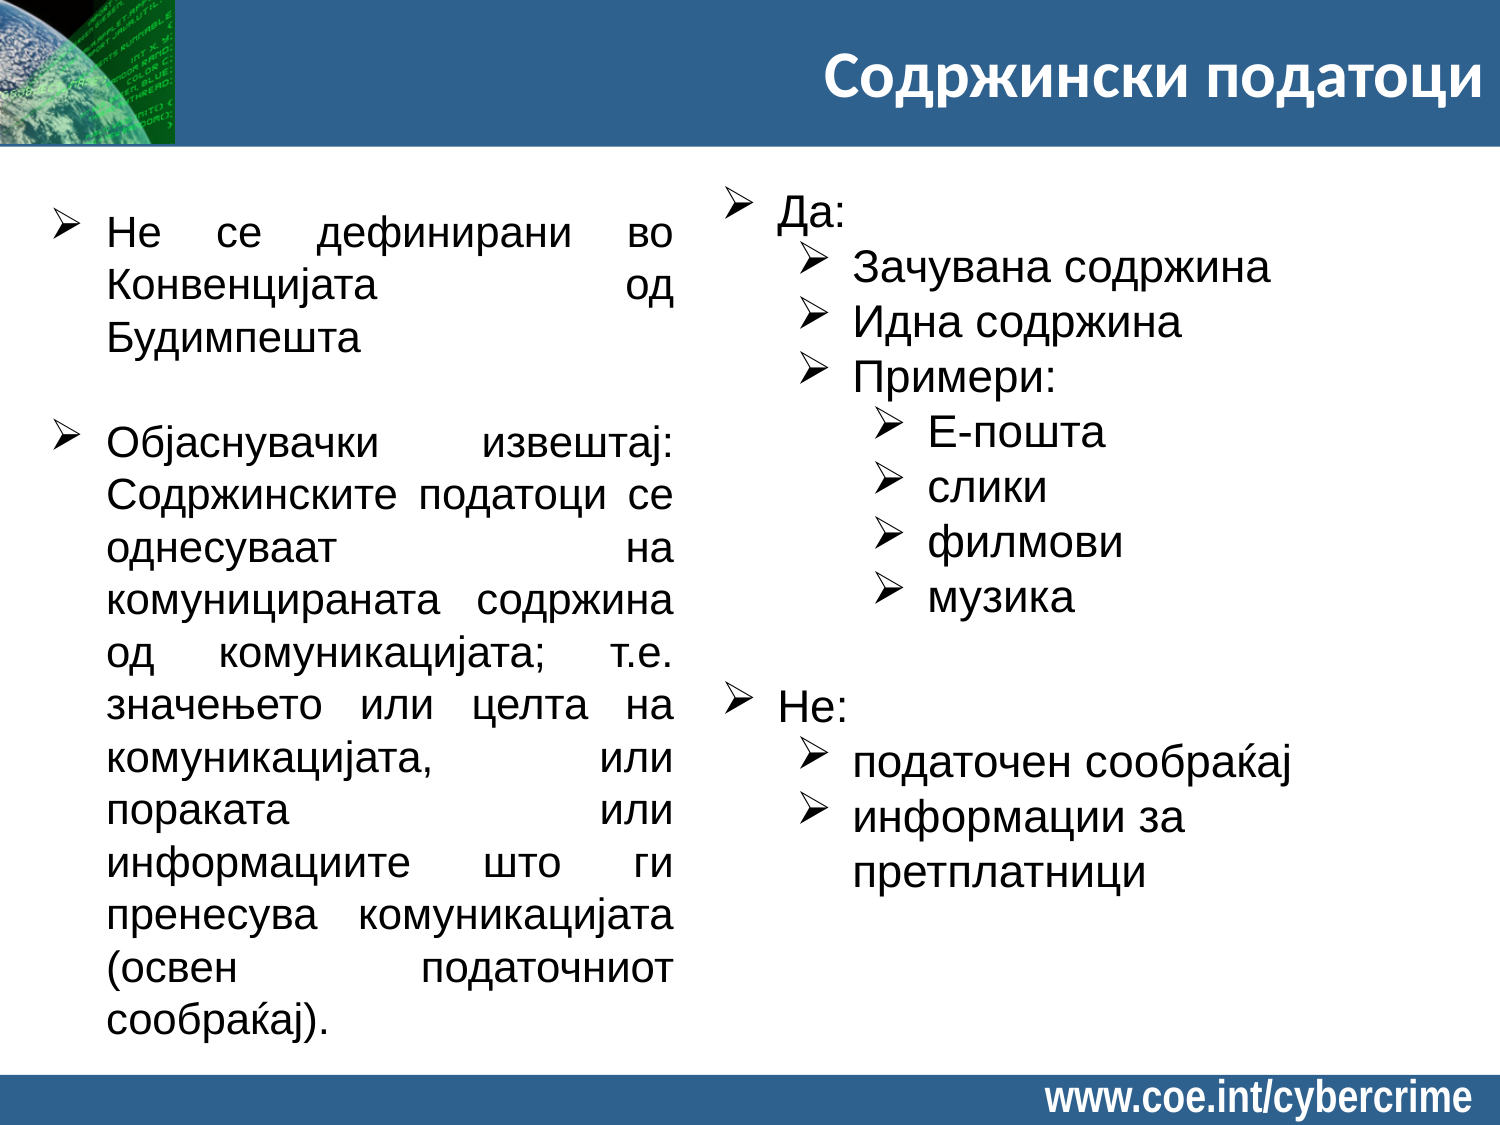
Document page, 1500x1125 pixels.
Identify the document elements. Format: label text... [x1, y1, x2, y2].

text_box Не се дефинирани во Конвенцијата од Будимпешта Објаснувачки извештај: Содржинските податоци се однесуваат на комуницираната содржина од комуникацијата; т.е. значењето или целта на комуникацијата, или пораката или информациите што ги пренесува комуникацијата (освен податочниот сообраќај). [34, 195, 689, 1051]
picture [0, 0, 175, 144]
text_box [0, 1073, 1030, 1125]
text_box Да: Зачувана содржина Идна содржина Примери: Е-пошта слики филмови музика Не: податочен сообраќај информации за претплатници [706, 174, 1465, 904]
text_box www.coe.int/cybercrime [1030, 1059, 1500, 1125]
text_box Содржински податоци [177, 0, 1500, 149]
